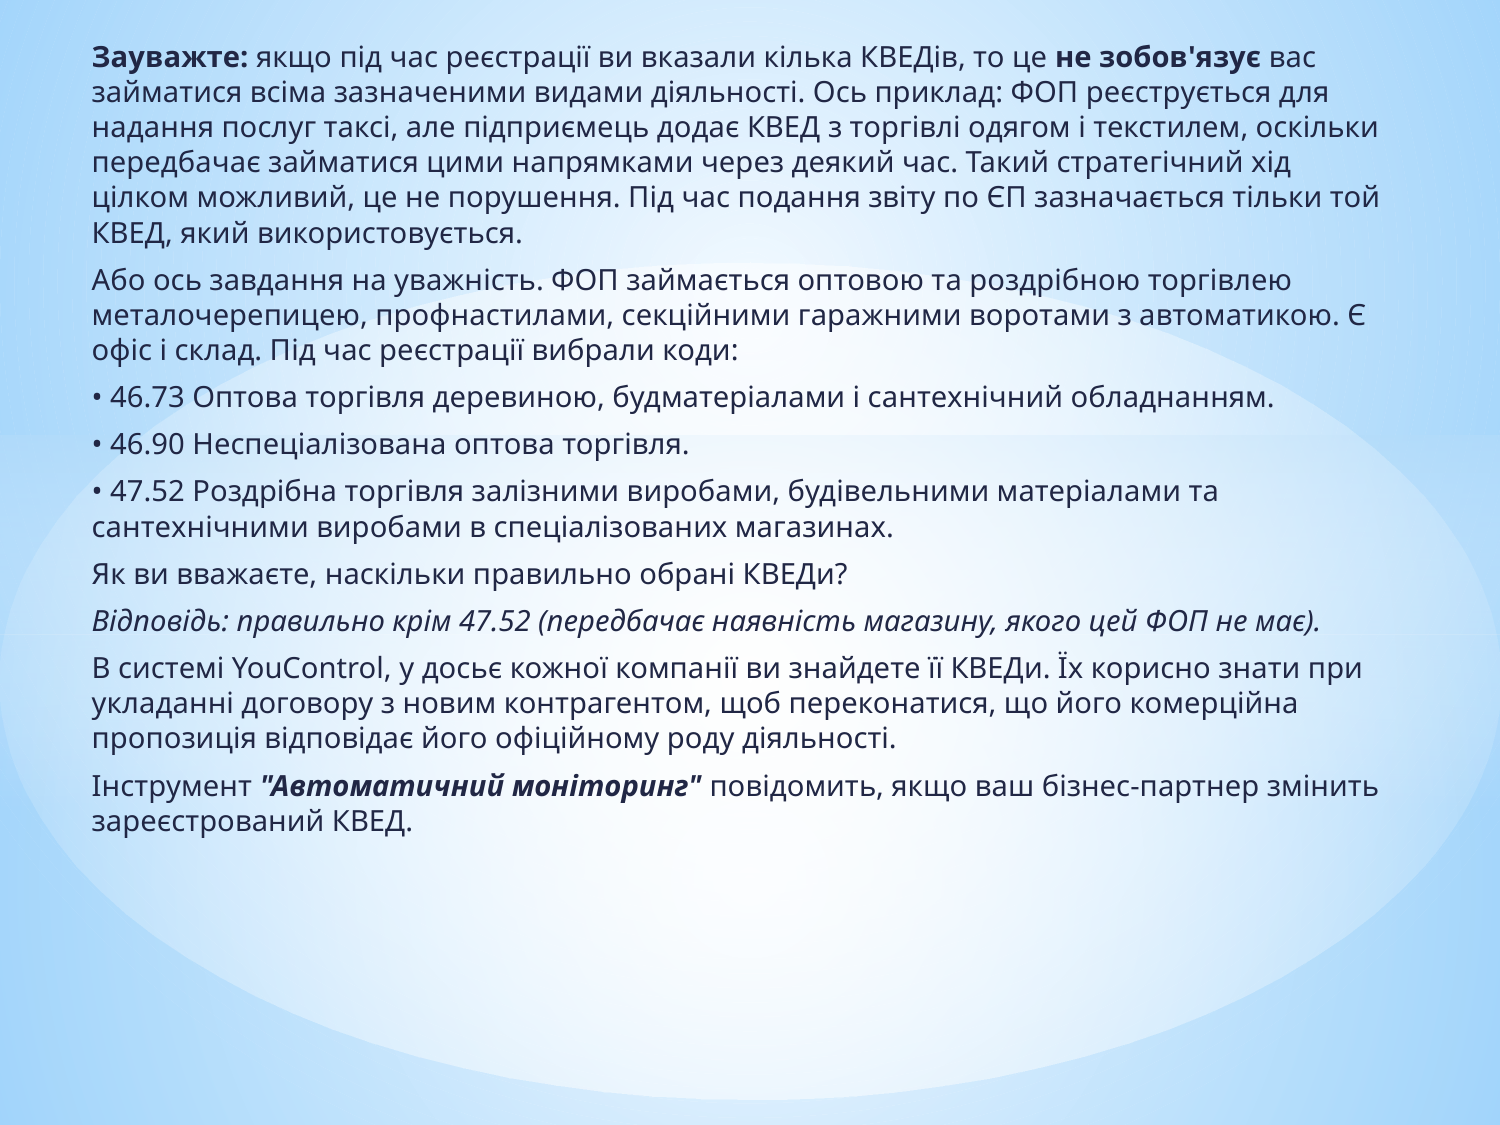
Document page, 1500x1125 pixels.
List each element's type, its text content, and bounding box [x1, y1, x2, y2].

subtitle Зауважте: якщо під час реєстрації ви вказали кілька КВЕДів, то це не зобов'язує вас займатися всіма зазначеними видами діяльності. Ось приклад: ФОП реєструється для надання послуг таксі, але підприємець додає КВЕД з торгівлі одягом і текстилем, оскільки передбачає займатися цими напрямками через деякий час. Такий стратегічний хід цілком можливий, це не порушення. Під час подання звіту по ЄП зазначається тільки той КВЕД, який використовується. Або ось завдання на уважність. ФОП займається оптовою та роздрібною торгівлею металочерепицею, профнастилами, секційними гаражними воротами з автоматикою. Є офіс і склад. Під час реєстрації вибрали коди: • 46.73 Оптова торгівля деревиною, будматеріалами і сантехнічний обладнанням. • 46.90 Неспеціалізована оптова торгівля. • 47.52 Роздрібна торгівля залізними виробами, будівельними матеріалами та сантехнічними виробами в спеціалізованих магазинах. Як ви вважаєте, наскільки правильно обрані КВЕДи? Відповідь: правильно крім 47.52 (передбачає наявність магазину, якого цей ФОП не має). В системі YouControl, у досьє кожної компанії ви знайдете її КВЕДи. Їх корисно знати при укладанні договору з новим контрагентом, щоб переконатися, що його комерційна пропозиція відповідає його офіційному роду діяльності. Інструмент "Автоматичний моніторинг" повідомить, якщо ваш бізнес-партнер змінить зареєстрований КВЕД. [76, 30, 1412, 1083]
